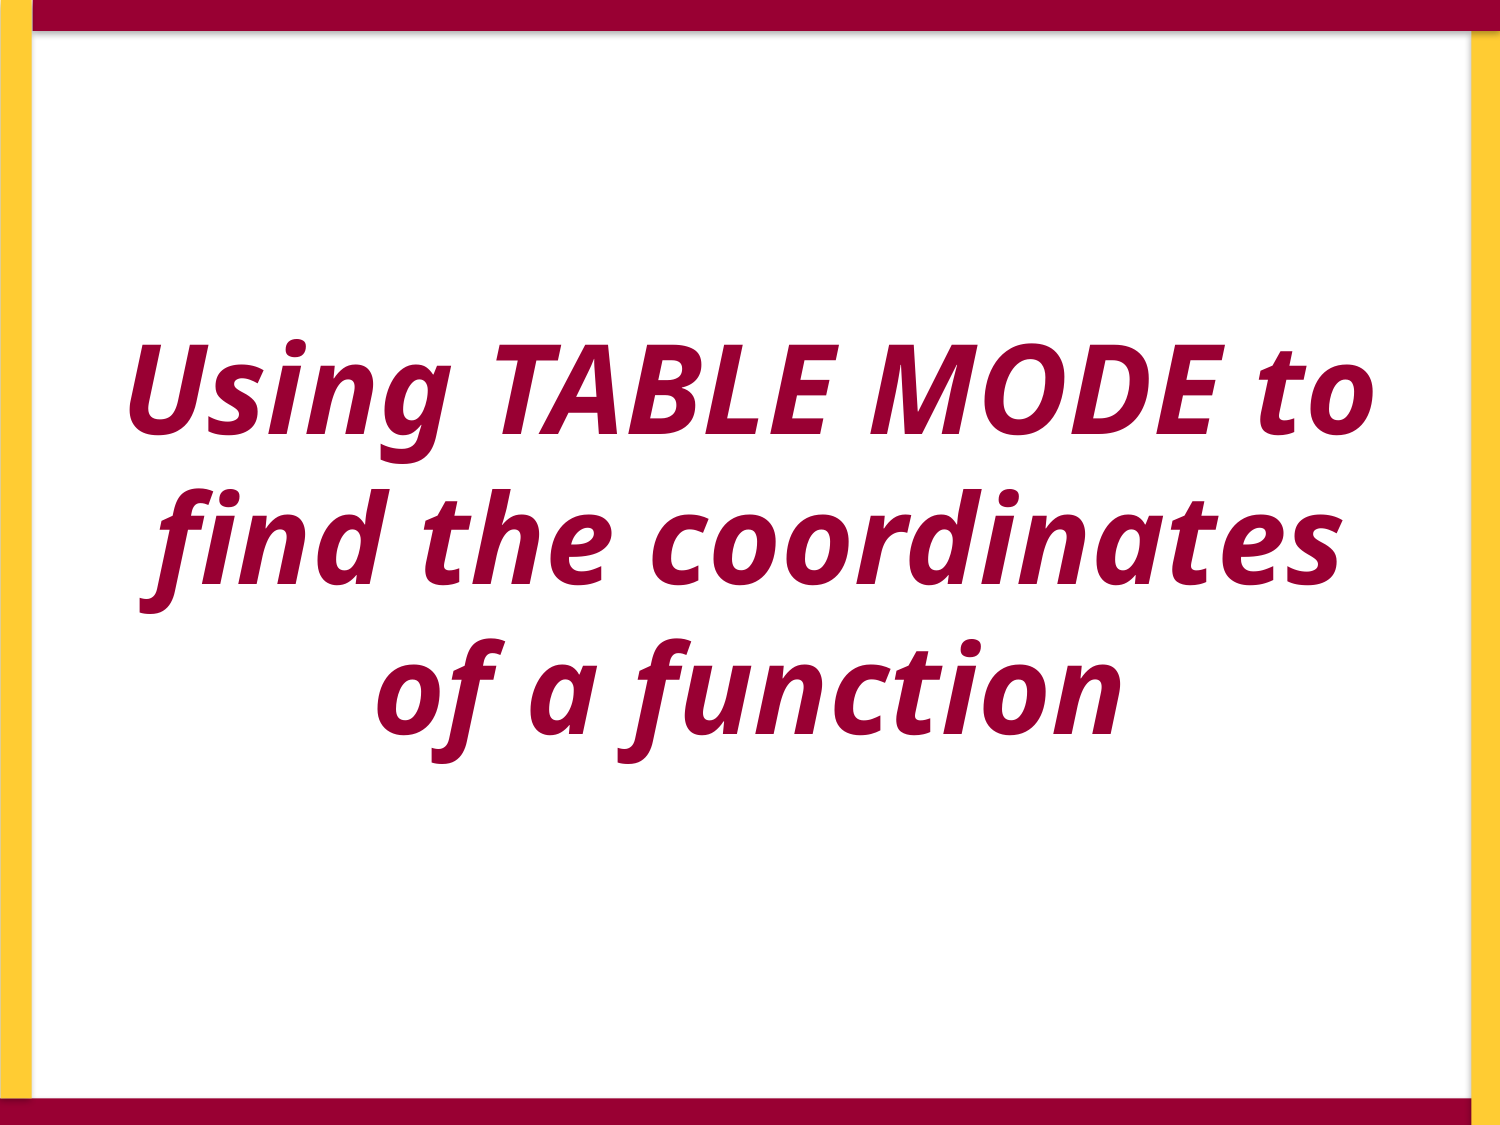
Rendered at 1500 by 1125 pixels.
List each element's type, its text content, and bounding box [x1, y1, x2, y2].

title Using TABLE MODE to find the coordinates of a function [75, 269, 1425, 799]
